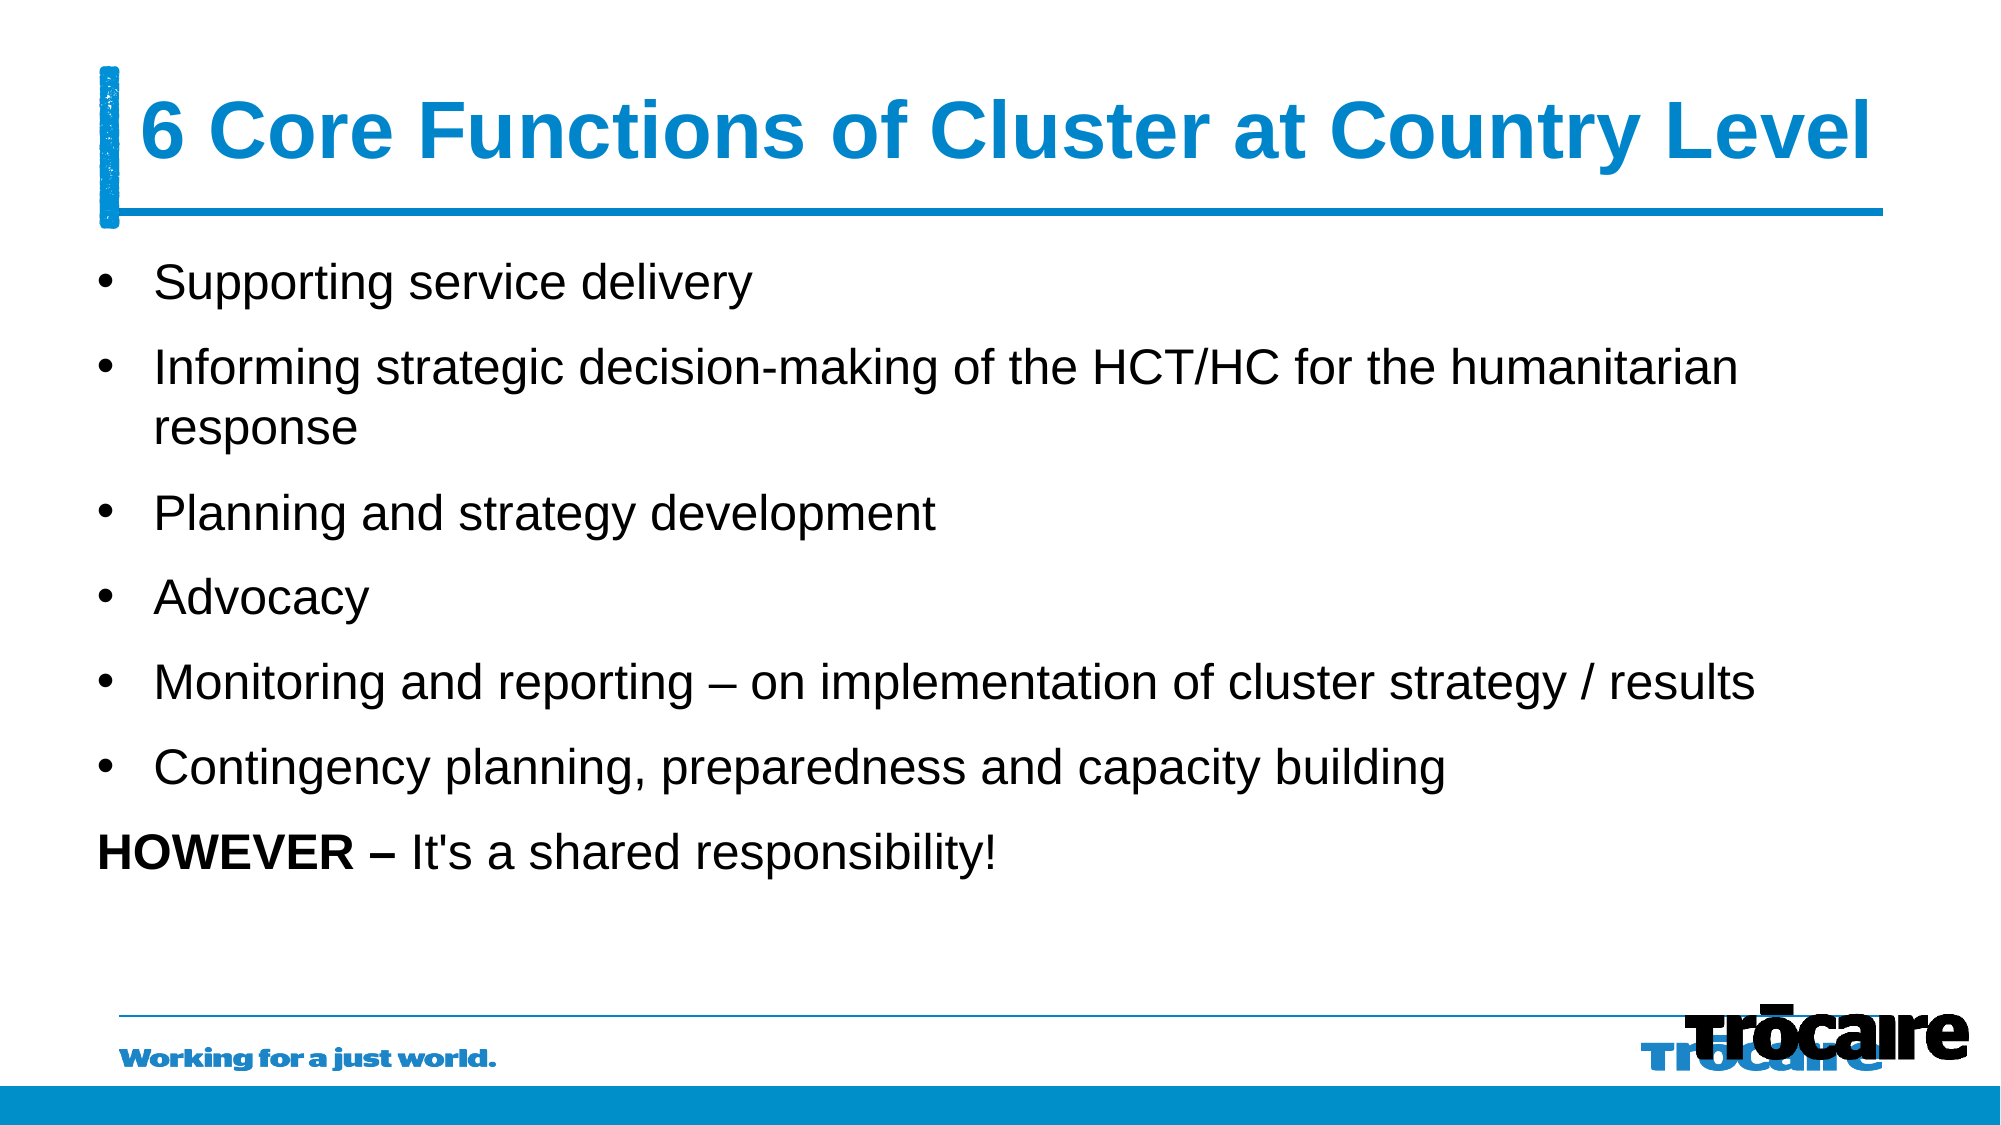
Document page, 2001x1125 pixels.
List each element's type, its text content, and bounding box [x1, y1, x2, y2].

title 6 Core Functions of Cluster at Country Level [125, 88, 1910, 187]
picture [119, 1047, 496, 1071]
picture [1641, 1004, 1969, 1071]
list Supporting service delivery Informing strategic decision-making of the HCT/HC for the humanitarian response Planning and strategy development Advocacy Monitoring and reporting – on implementation of cluster strategy / results Contingency planning, preparedness and capacity building HOWEVER – It's a shared responsibility! [96, 249, 1910, 976]
picture [76, 30, 143, 265]
